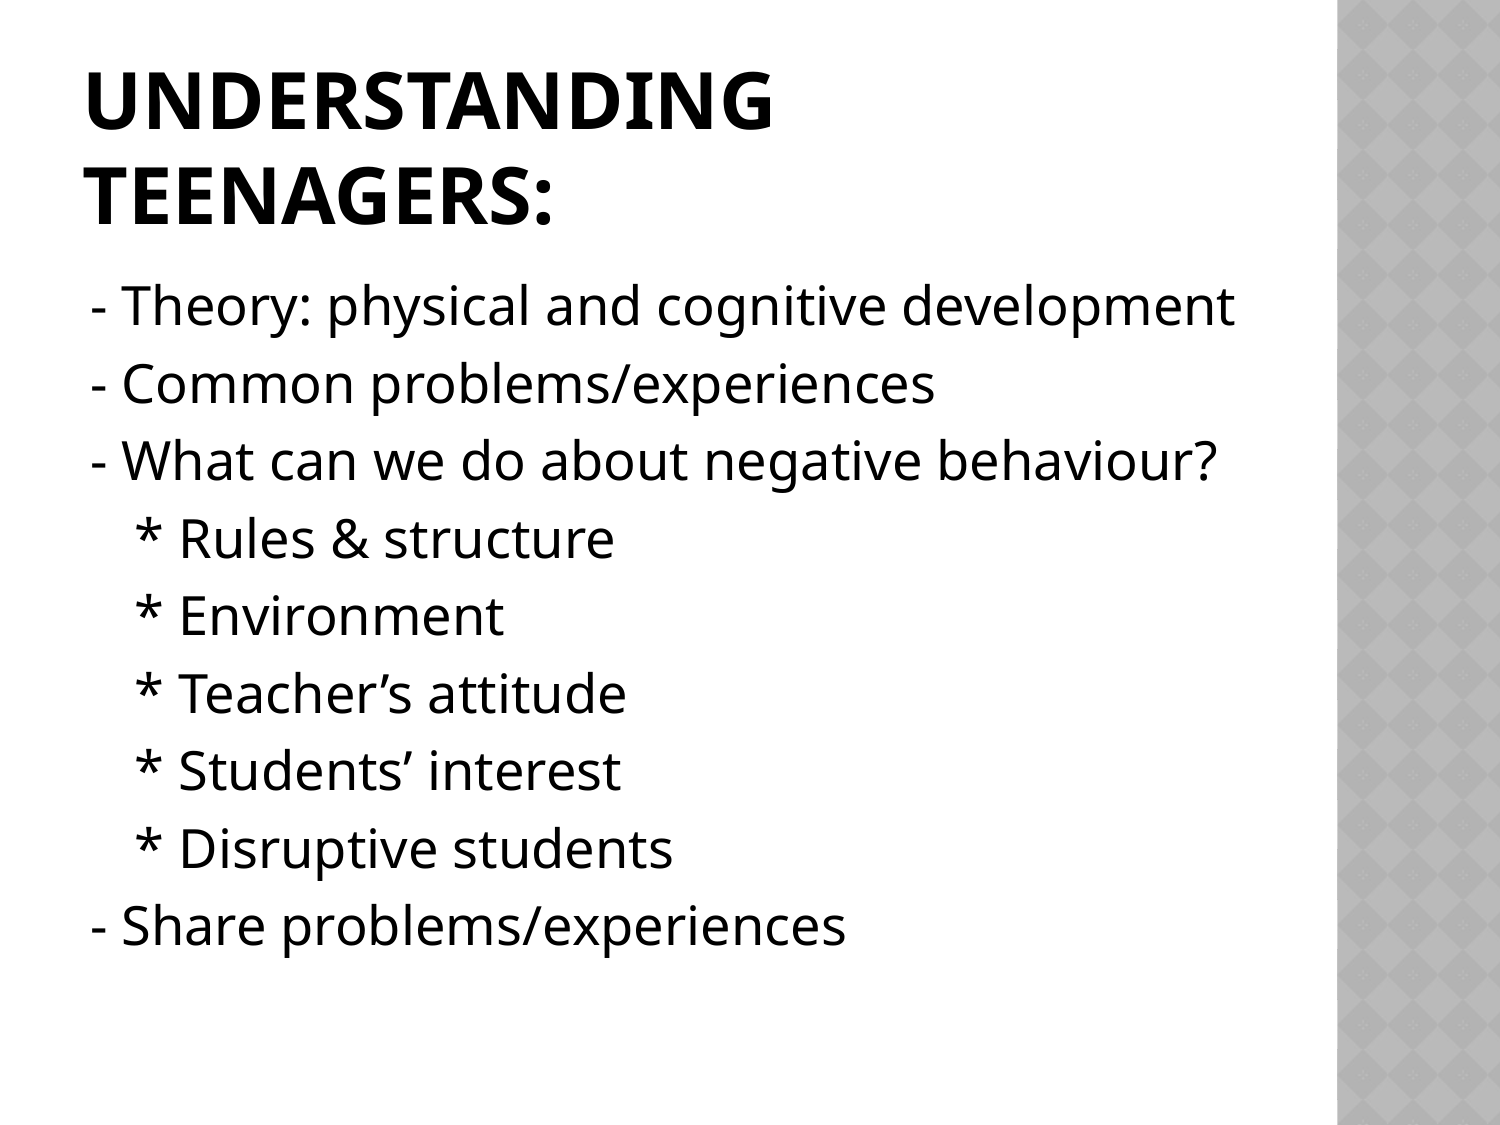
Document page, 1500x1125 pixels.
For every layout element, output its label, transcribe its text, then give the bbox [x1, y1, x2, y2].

list - Theory: physical and cognitive development - Common problems/experiences - What can we do about negative behaviour? * Rules & structure * Environment * Teacher’s attitude * Students’ interest * Disruptive students - Share problems/experiences [74, 263, 1263, 1060]
title Understanding Teenagers: [75, 52, 1263, 240]
